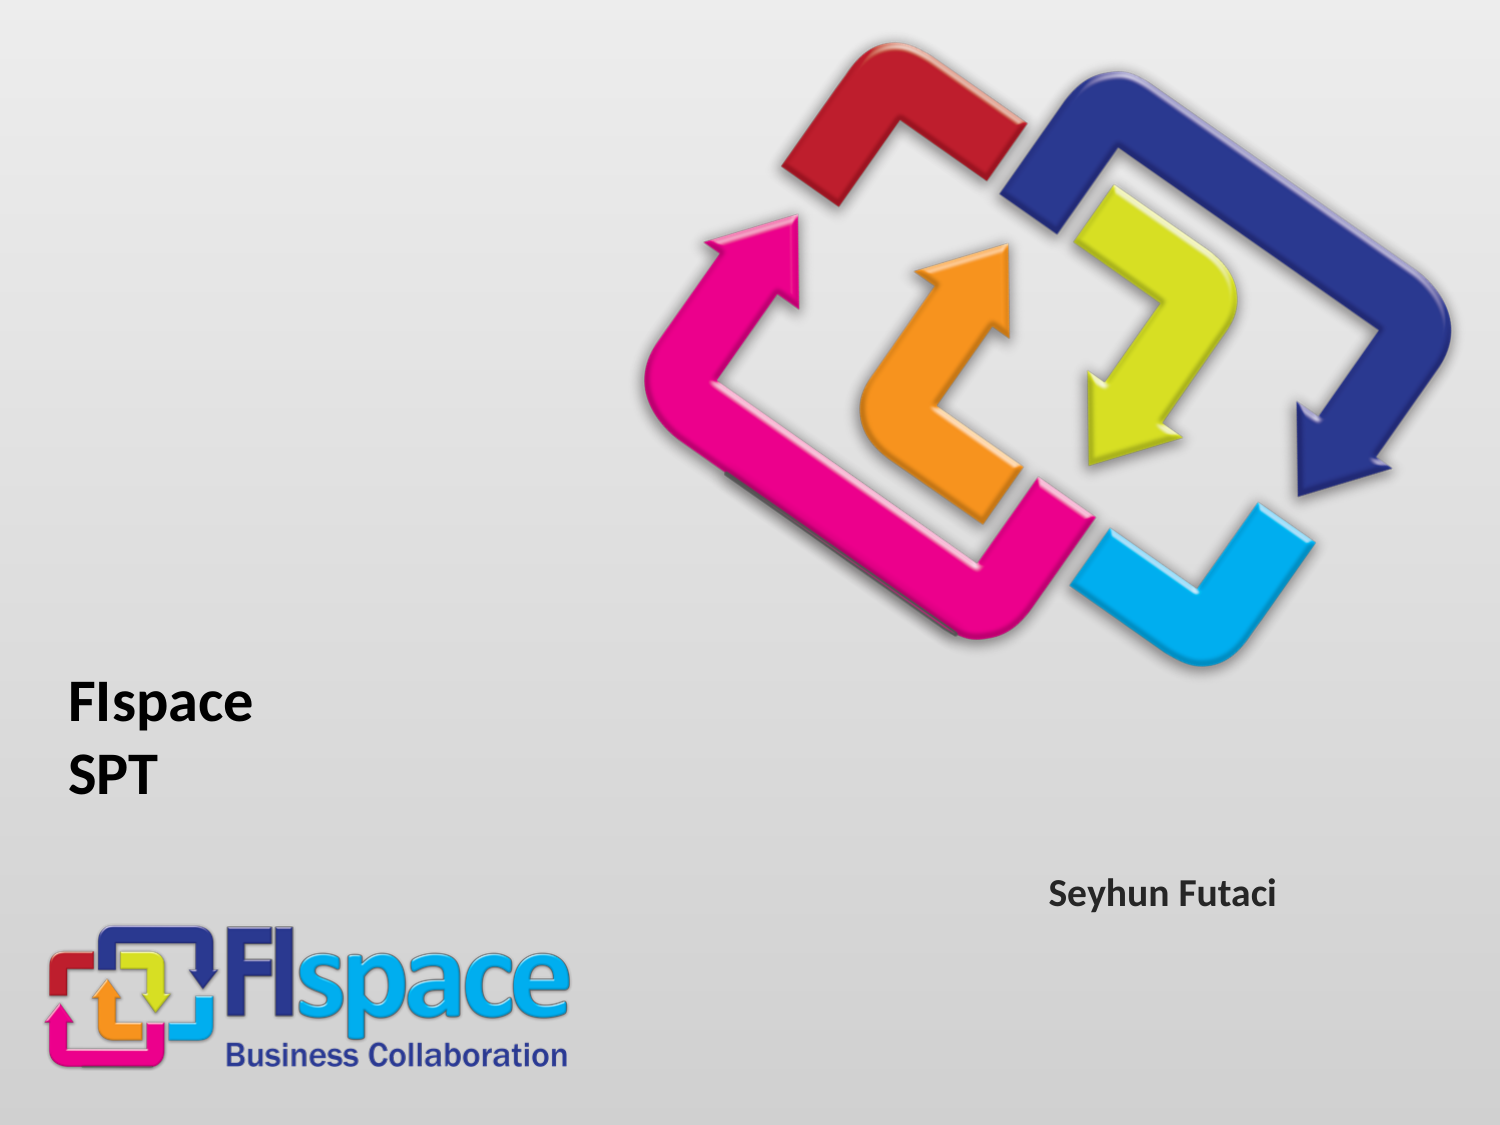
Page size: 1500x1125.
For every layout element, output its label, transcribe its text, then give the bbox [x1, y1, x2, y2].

title FIspace SPT [53, 574, 845, 894]
subtitle Seyhun Futaci [900, 798, 1425, 984]
picture [557, 0, 1500, 816]
picture [35, 917, 580, 1073]
